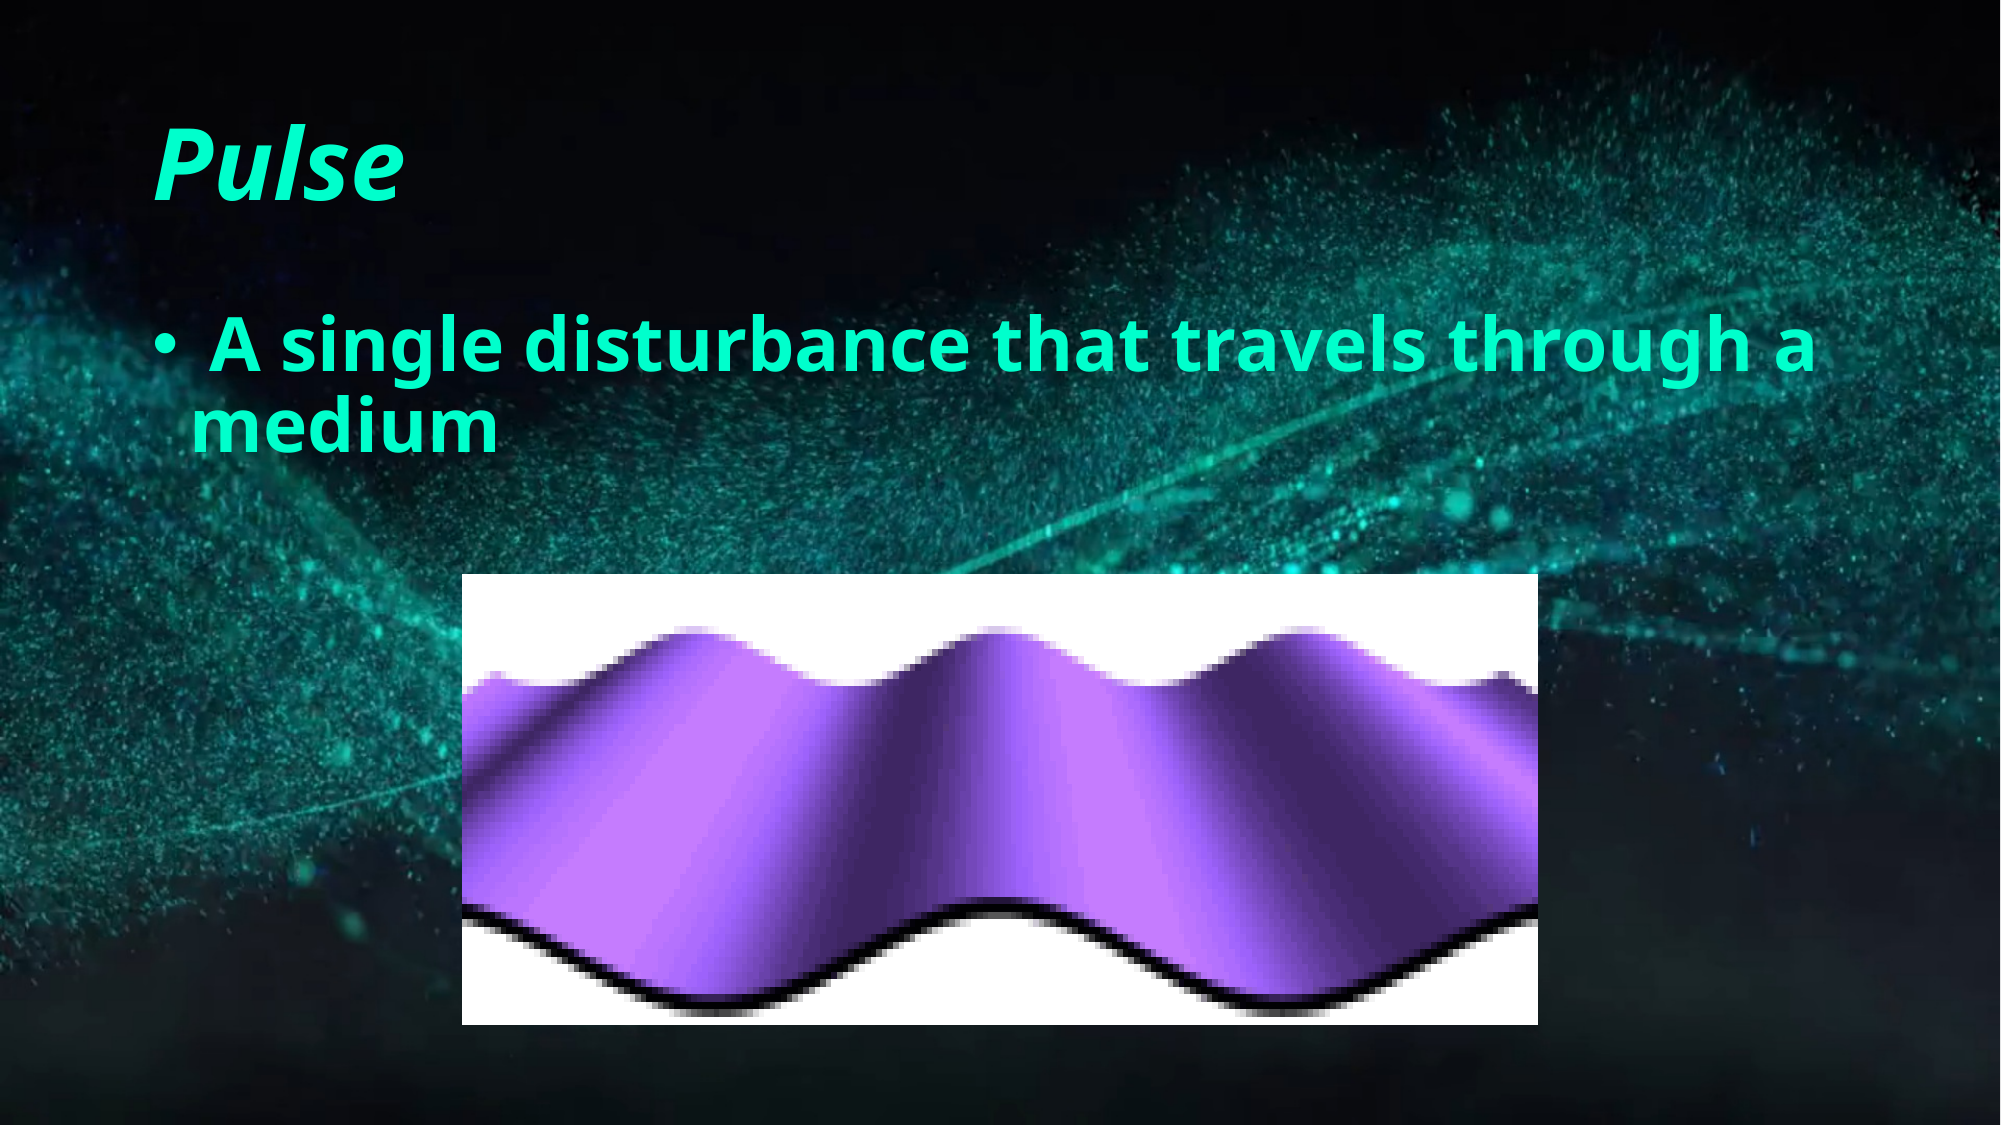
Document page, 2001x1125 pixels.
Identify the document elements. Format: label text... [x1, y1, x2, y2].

list A single disturbance that travels through a medium [137, 299, 1863, 1014]
picture [0, 0, 2001, 1125]
title Pulse [137, 59, 1863, 278]
